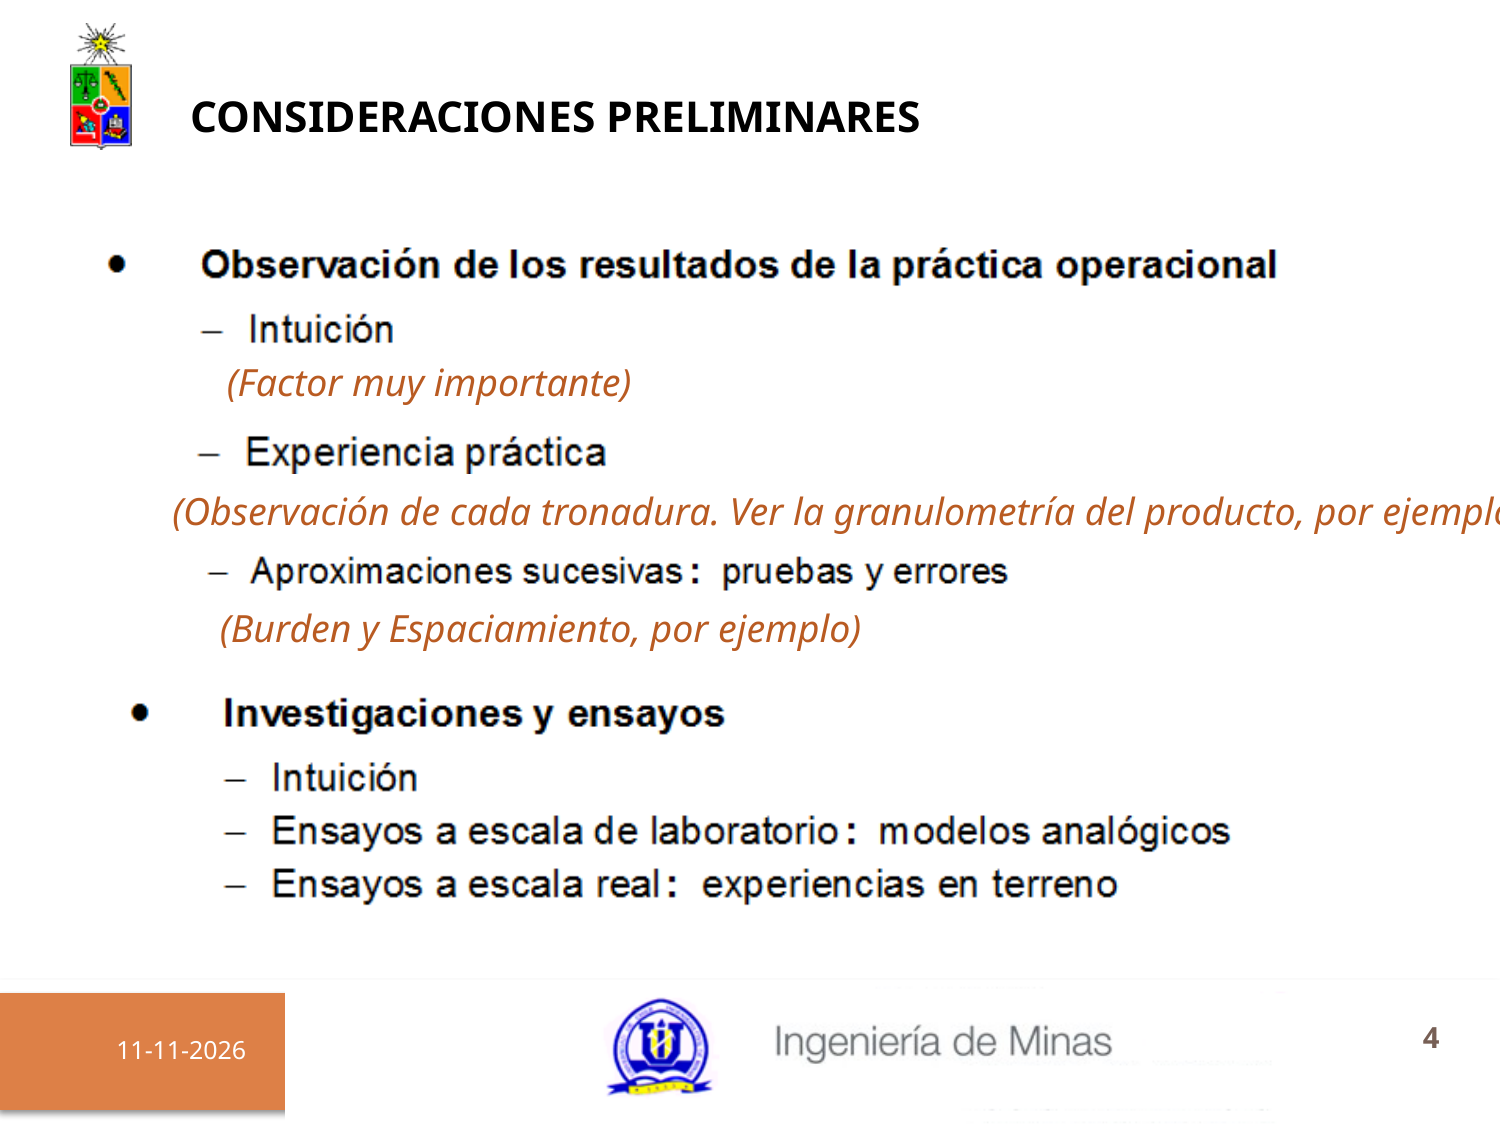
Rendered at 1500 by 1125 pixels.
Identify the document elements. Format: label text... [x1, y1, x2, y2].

text_box (Factor muy importante) [212, 375, 647, 412]
picture [128, 691, 1266, 926]
text_box Consideraciones preliminares [175, 81, 1266, 148]
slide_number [12, 995, 279, 1108]
text_box (Observación de cada tronadura. Ver la granulometría del producto, por ejemplo) [157, 480, 1500, 541]
picture [69, 23, 132, 151]
text_box (Burden y Espaciamiento, por ejemplo) [205, 608, 877, 658]
picture [105, 210, 1348, 364]
picture [175, 433, 657, 474]
picture [187, 550, 1018, 598]
picture [285, 980, 1500, 1125]
